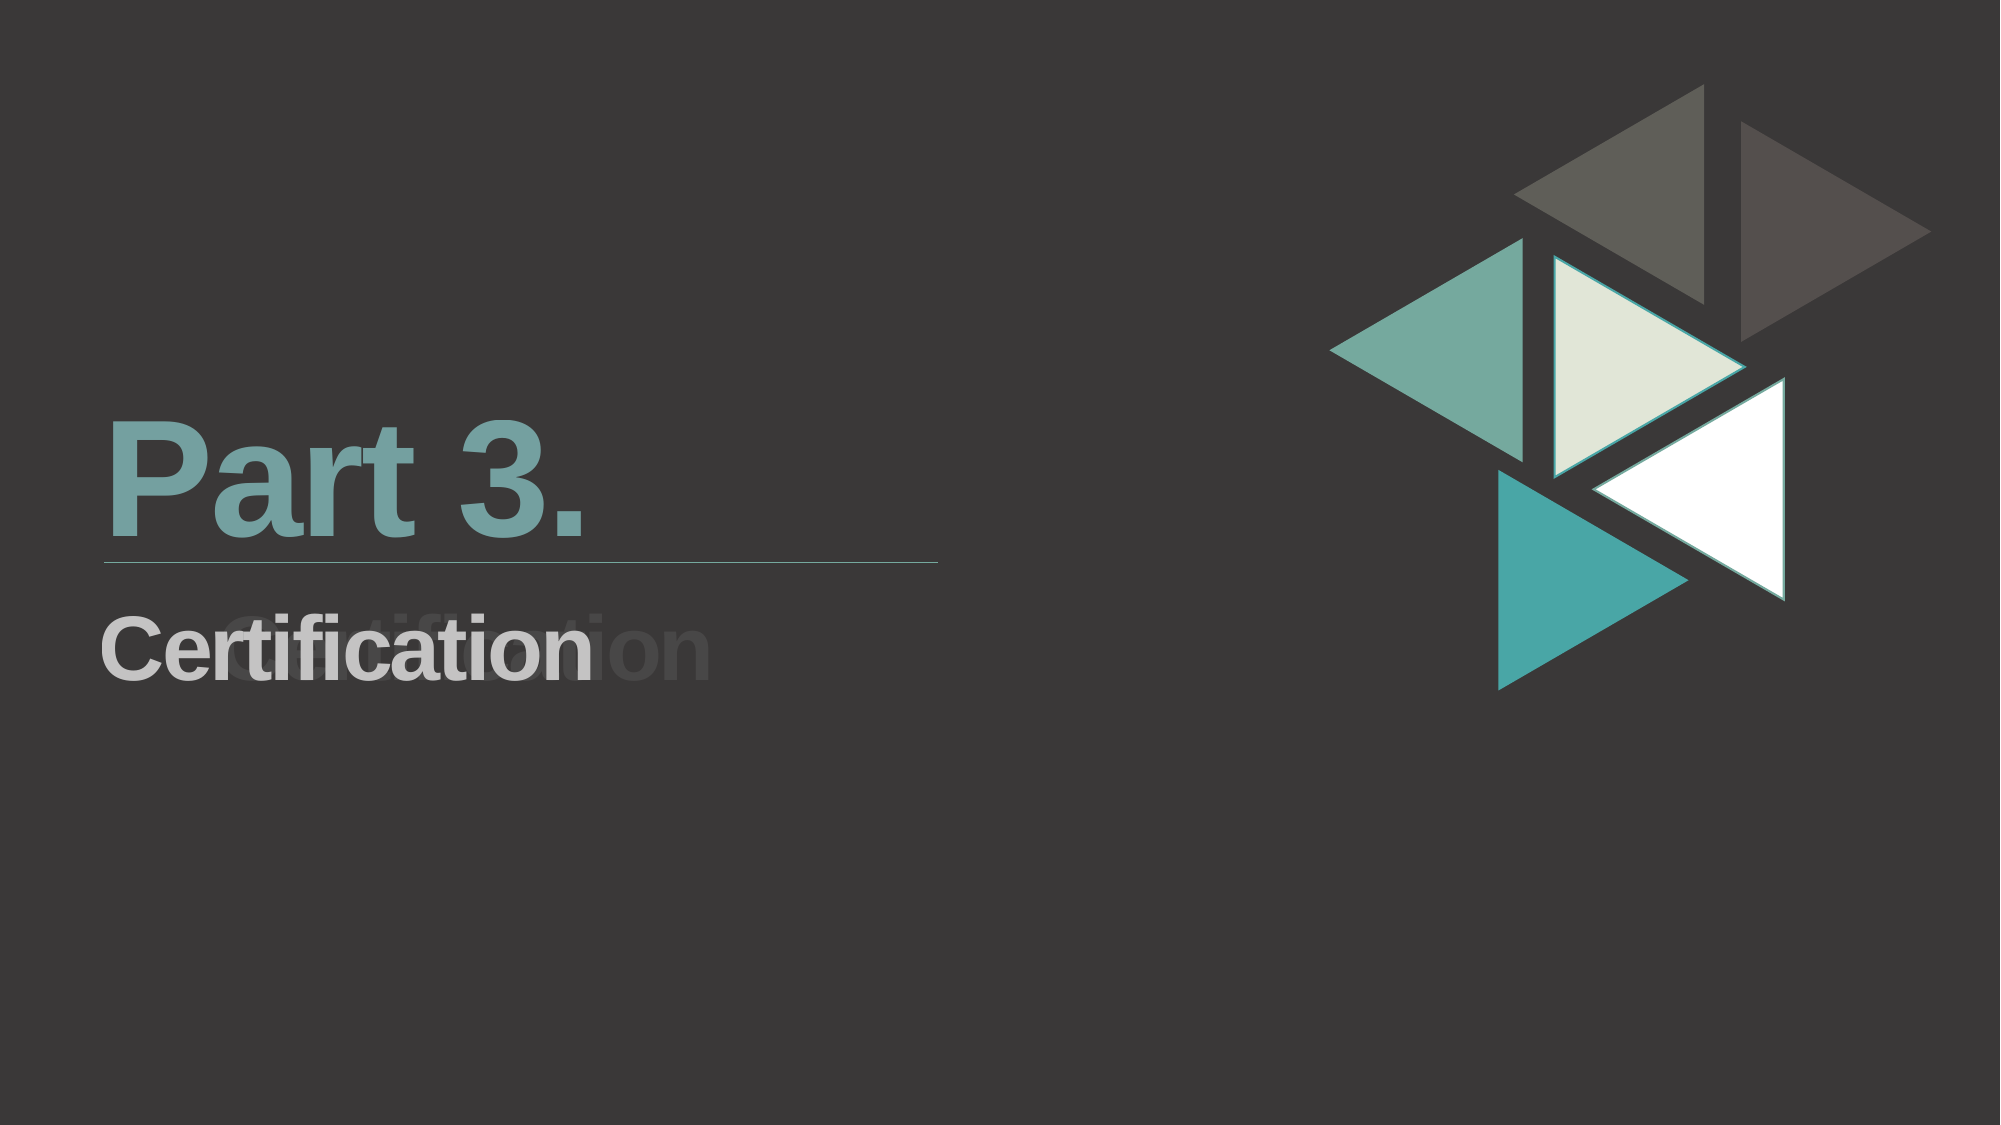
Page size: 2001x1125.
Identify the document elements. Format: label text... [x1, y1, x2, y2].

text_box Part 3. [87, 362, 609, 578]
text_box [1331, 84, 1932, 691]
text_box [95, 580, 719, 708]
